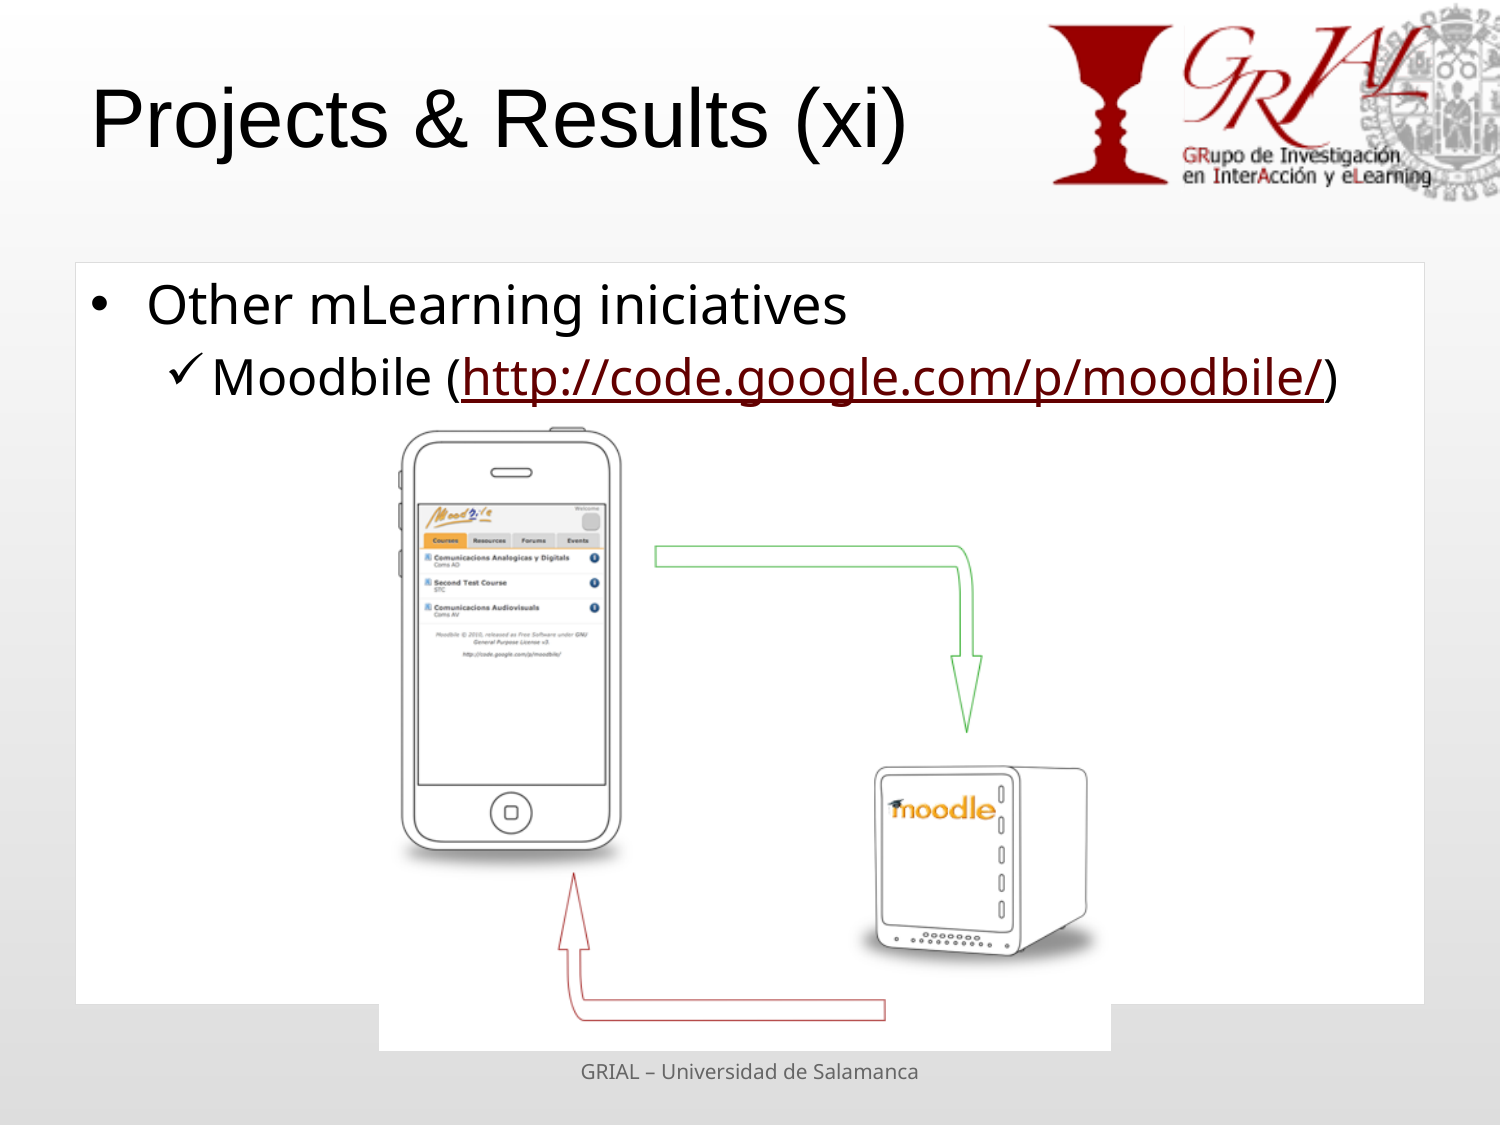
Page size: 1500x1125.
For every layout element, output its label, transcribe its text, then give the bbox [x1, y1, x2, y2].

title Projects & Results (xi) [75, 20, 1040, 209]
picture [1039, 0, 1500, 209]
picture [378, 409, 1111, 1052]
list Other mLearning iniciatives Moodbile (http://code.google.com/p/moodbile/) [75, 262, 1425, 1005]
footer GRIAL – Universidad de Salamanca [512, 1059, 988, 1103]
